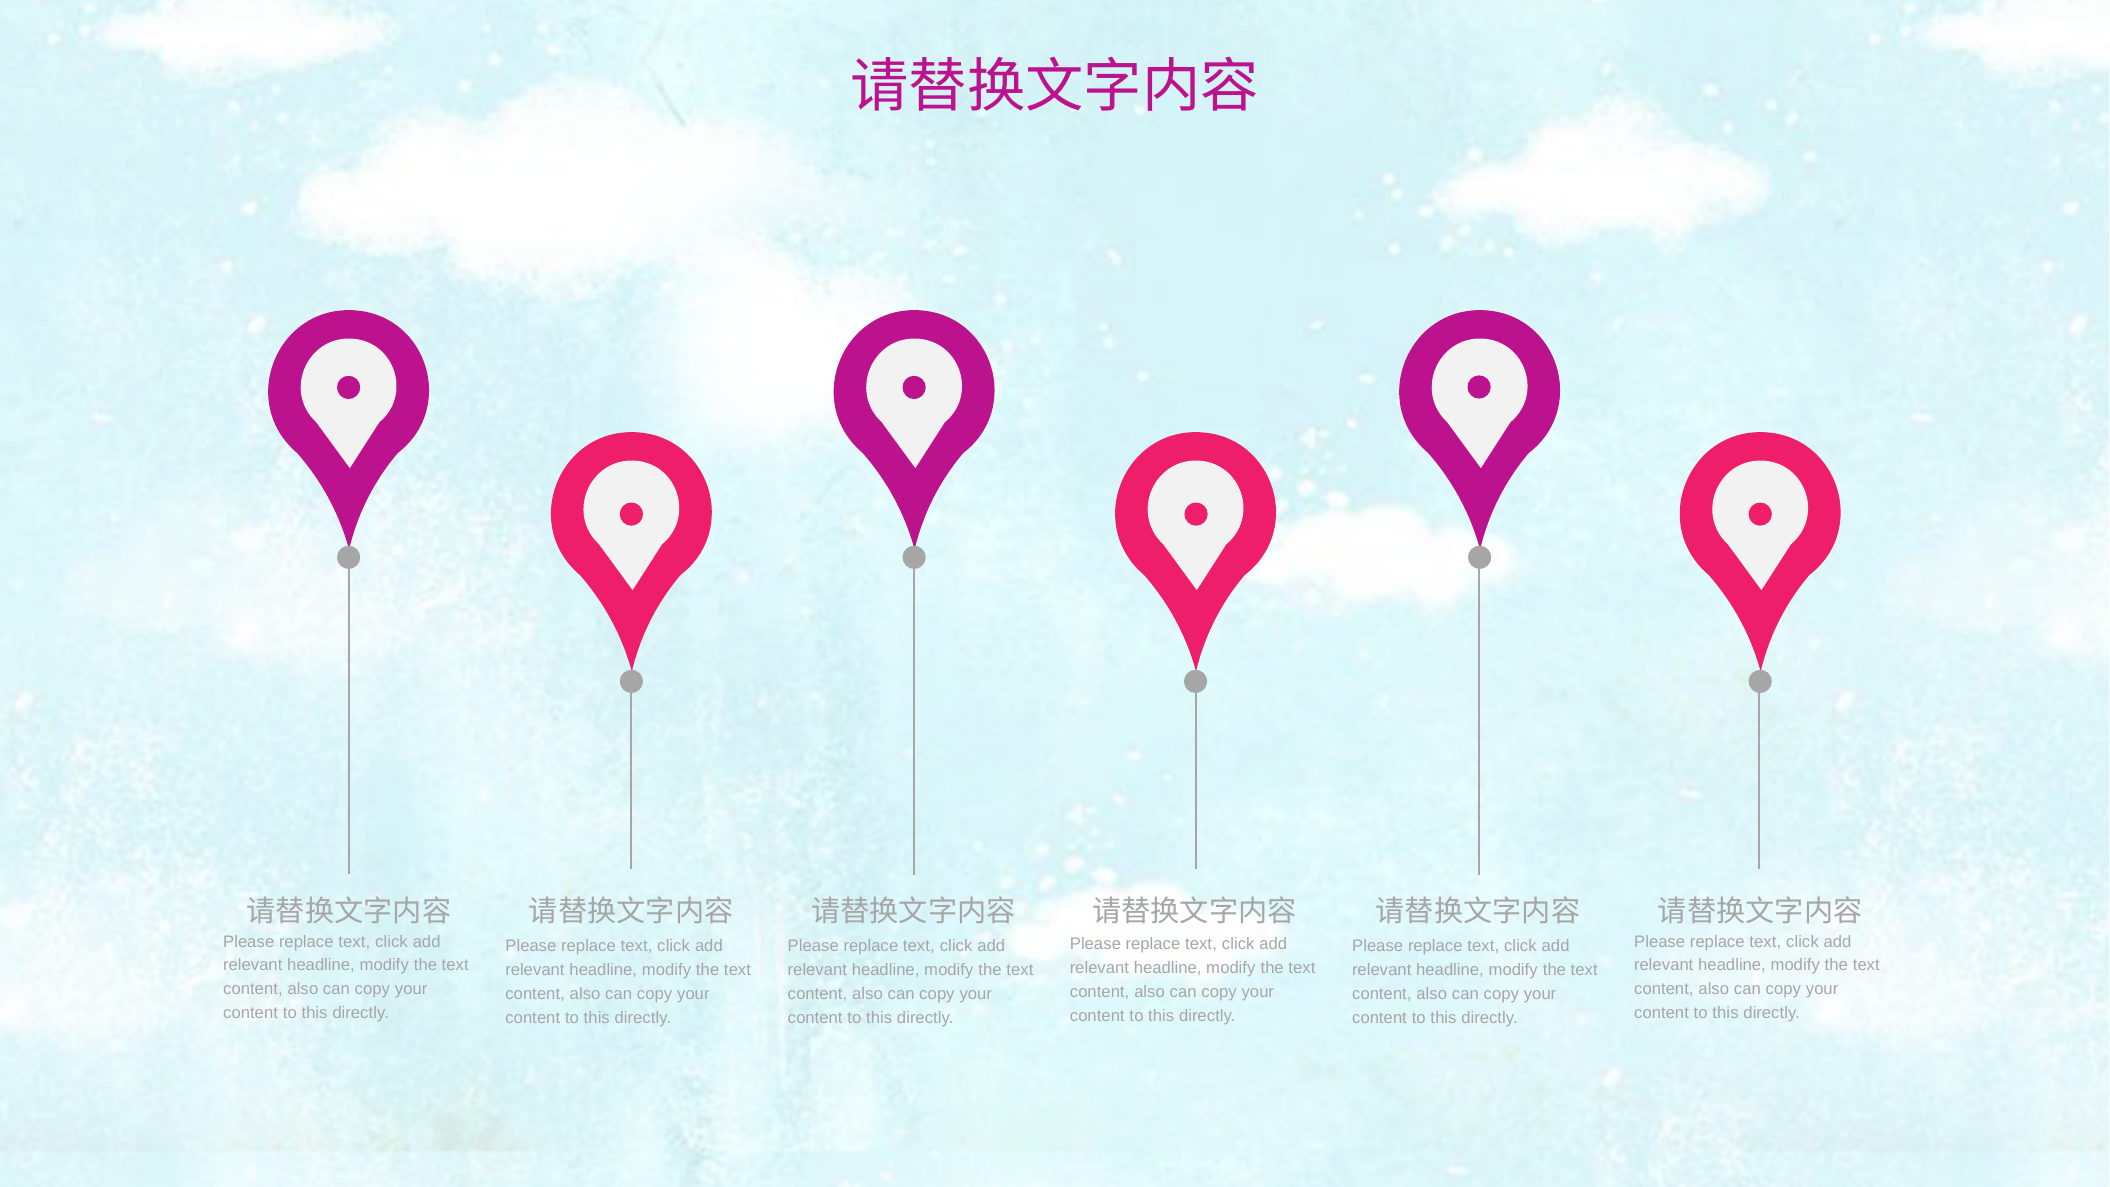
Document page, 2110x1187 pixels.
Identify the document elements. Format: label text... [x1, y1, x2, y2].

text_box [1634, 432, 1887, 1022]
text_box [223, 310, 475, 1022]
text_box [1069, 432, 1322, 1024]
text_box 请替换文字内容 [795, 26, 1314, 125]
picture [0, 0, 2110, 1187]
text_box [505, 432, 758, 1027]
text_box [787, 310, 1040, 1027]
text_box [1351, 310, 1604, 1027]
